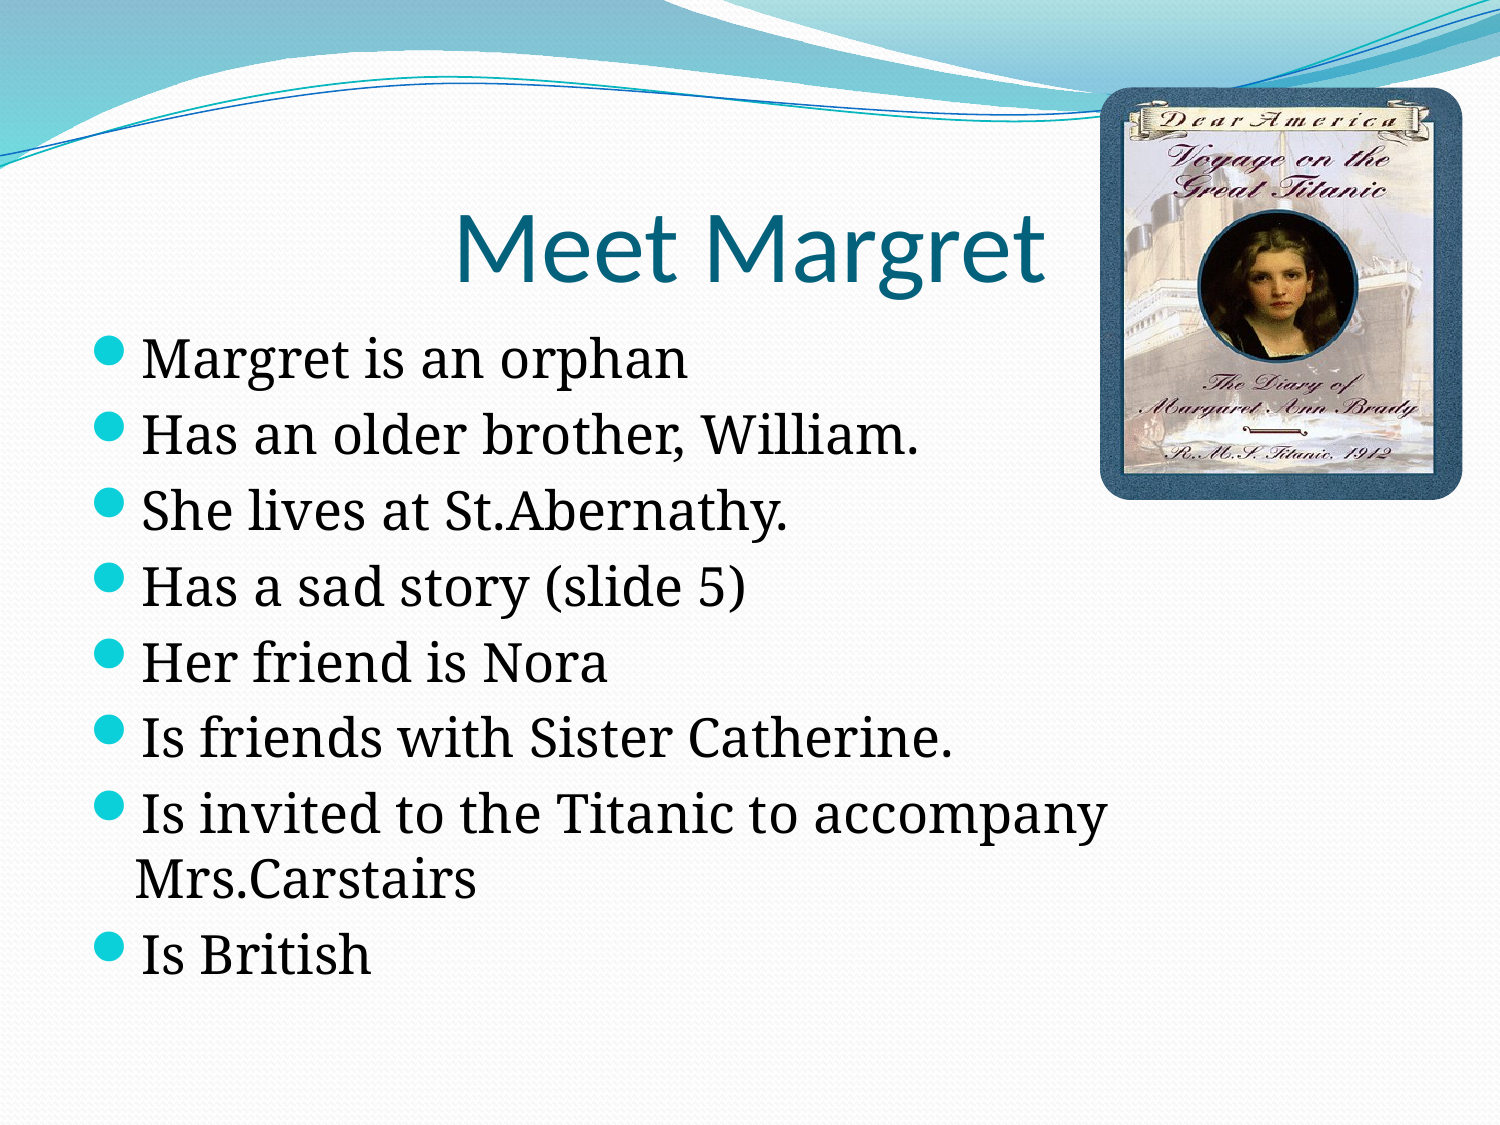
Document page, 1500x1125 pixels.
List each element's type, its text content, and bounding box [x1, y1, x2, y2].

list Margret is an orphan Has an older brother, William. She lives at St.Abernathy. Has a sad story (slide 5) Her friend is Nora Is friends with Sister Catherine. Is invited to the Titanic to accompany Mrs.Carstairs Is British [75, 317, 1425, 1038]
picture [1099, 87, 1463, 501]
title Meet Margret [75, 115, 1092, 303]
